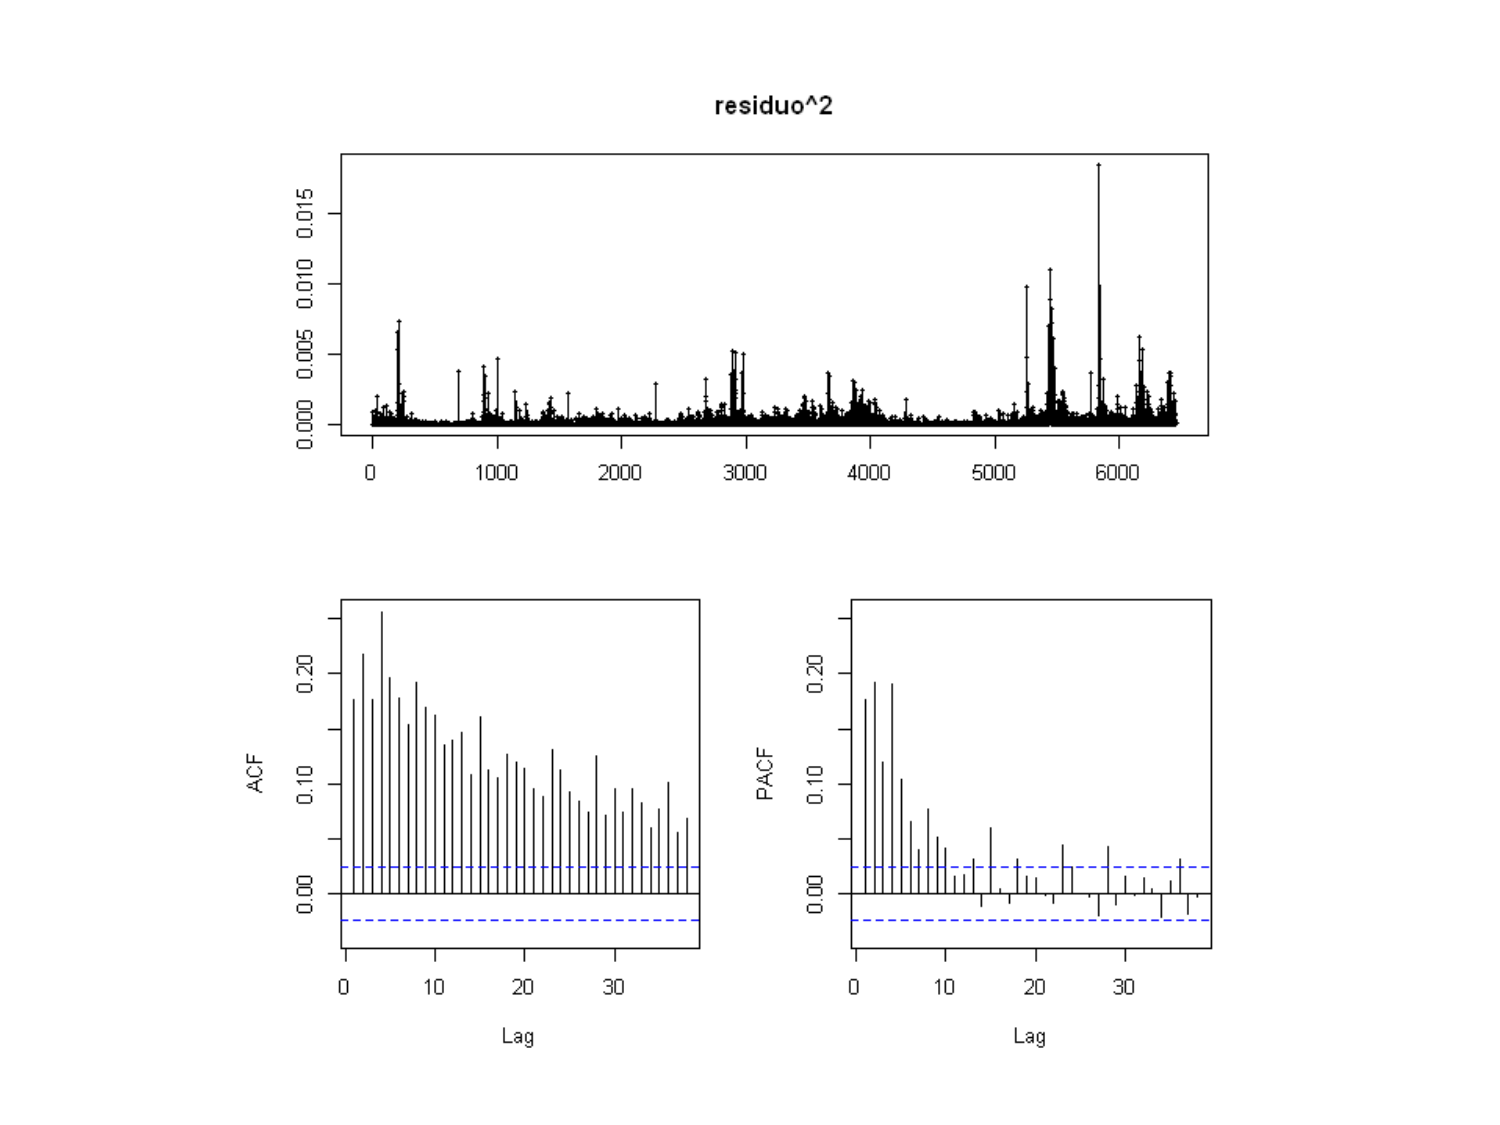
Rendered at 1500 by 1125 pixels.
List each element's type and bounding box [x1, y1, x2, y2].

picture [239, 52, 1261, 1073]
